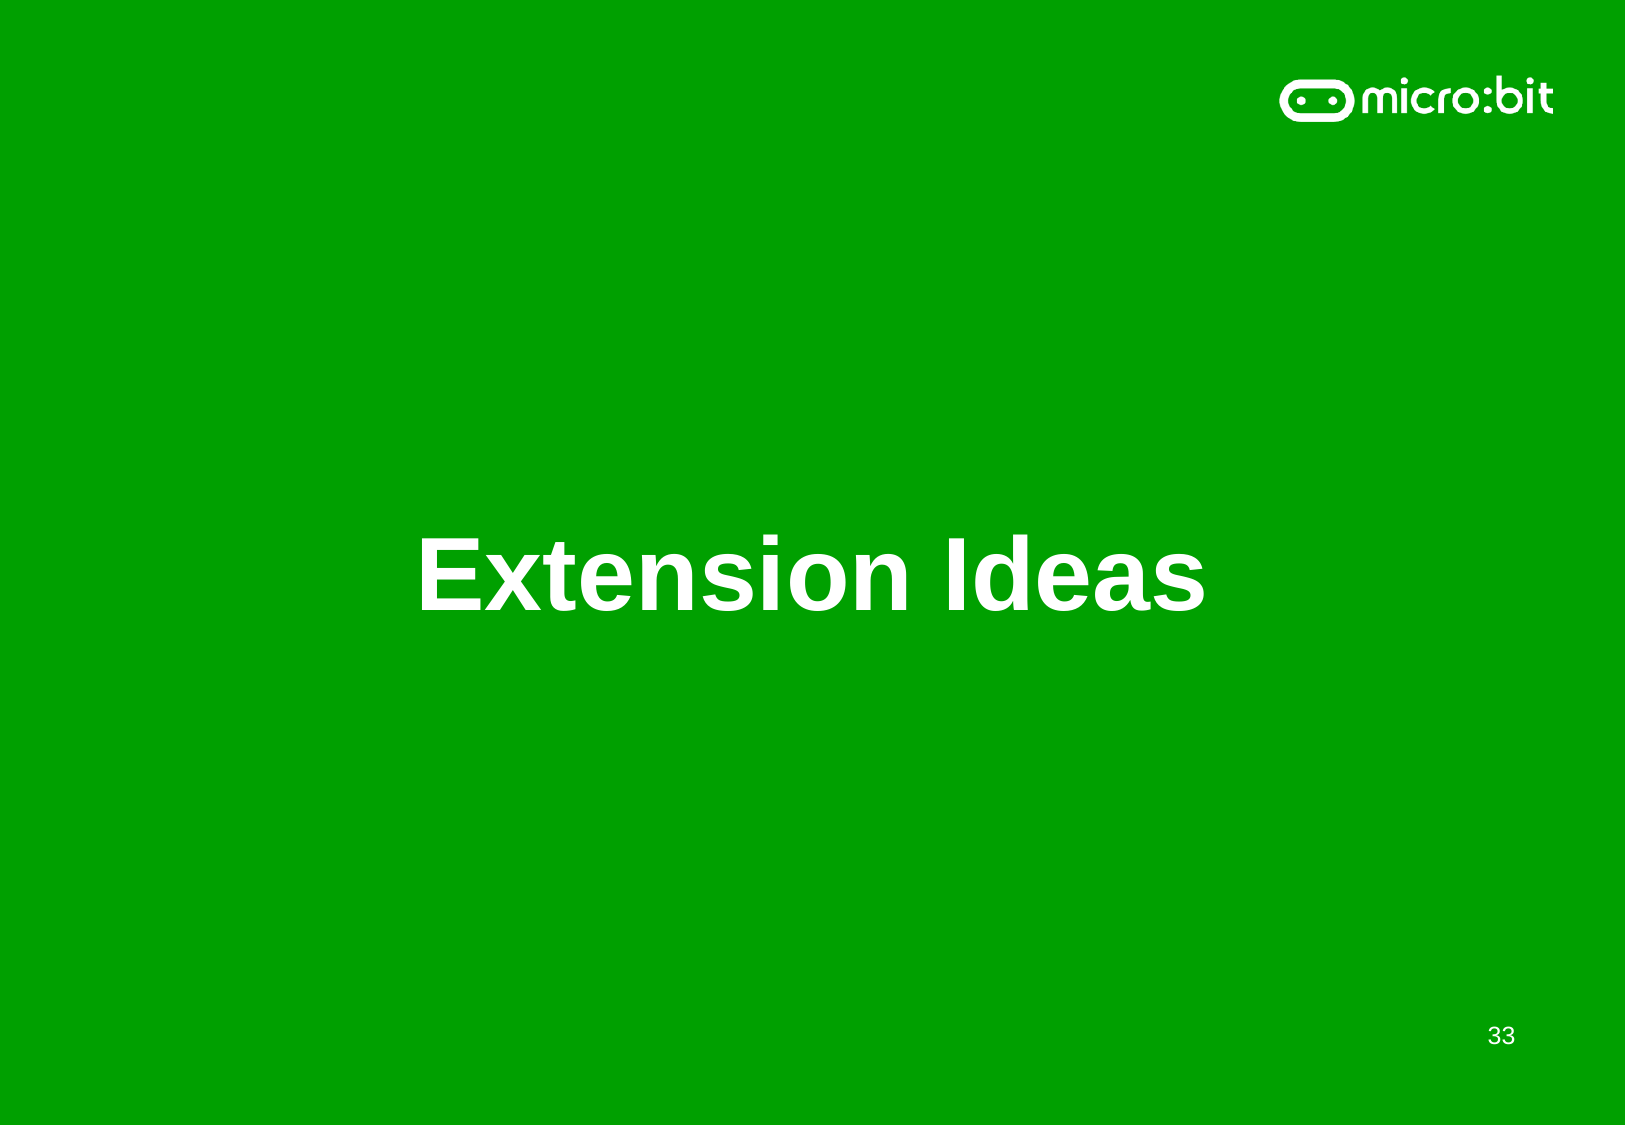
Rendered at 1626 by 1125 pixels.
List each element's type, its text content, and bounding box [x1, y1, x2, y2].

slide_number 33 [1164, 1004, 1531, 1065]
picture [1279, 75, 1553, 122]
list Extension Ideas [373, 437, 1252, 687]
